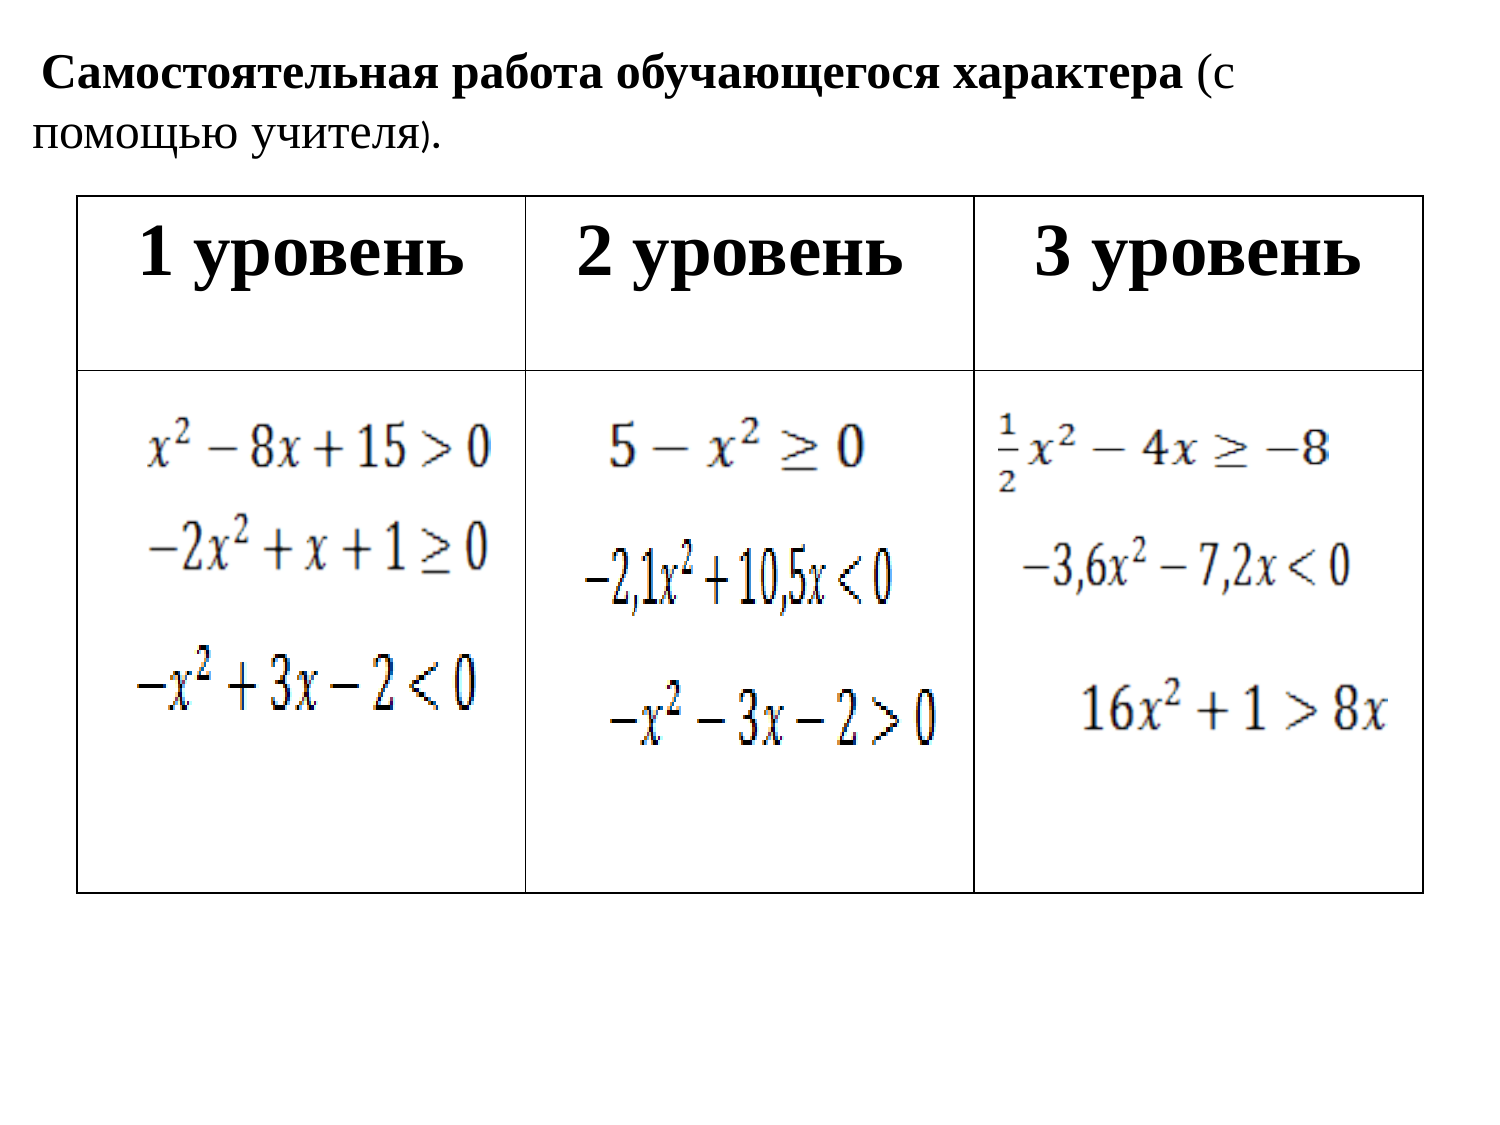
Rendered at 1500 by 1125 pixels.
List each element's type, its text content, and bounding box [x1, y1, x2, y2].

picture [135, 633, 479, 740]
table_header 1 уровень [78, 197, 525, 370]
picture [1080, 668, 1389, 756]
table_cell [526, 371, 973, 892]
text_box Самостоятельная работа обучающегося характера (с помощью учителя). [17, 30, 1412, 166]
table_cell [975, 371, 1422, 892]
table_header 3 уровень [975, 197, 1422, 370]
picture [997, 408, 1330, 504]
table_cell [78, 371, 525, 892]
picture [584, 526, 892, 634]
picture [147, 503, 491, 599]
table_header 2 уровень [526, 197, 973, 370]
picture [608, 668, 940, 776]
picture [147, 408, 491, 492]
picture [607, 408, 869, 492]
picture [1021, 526, 1353, 610]
